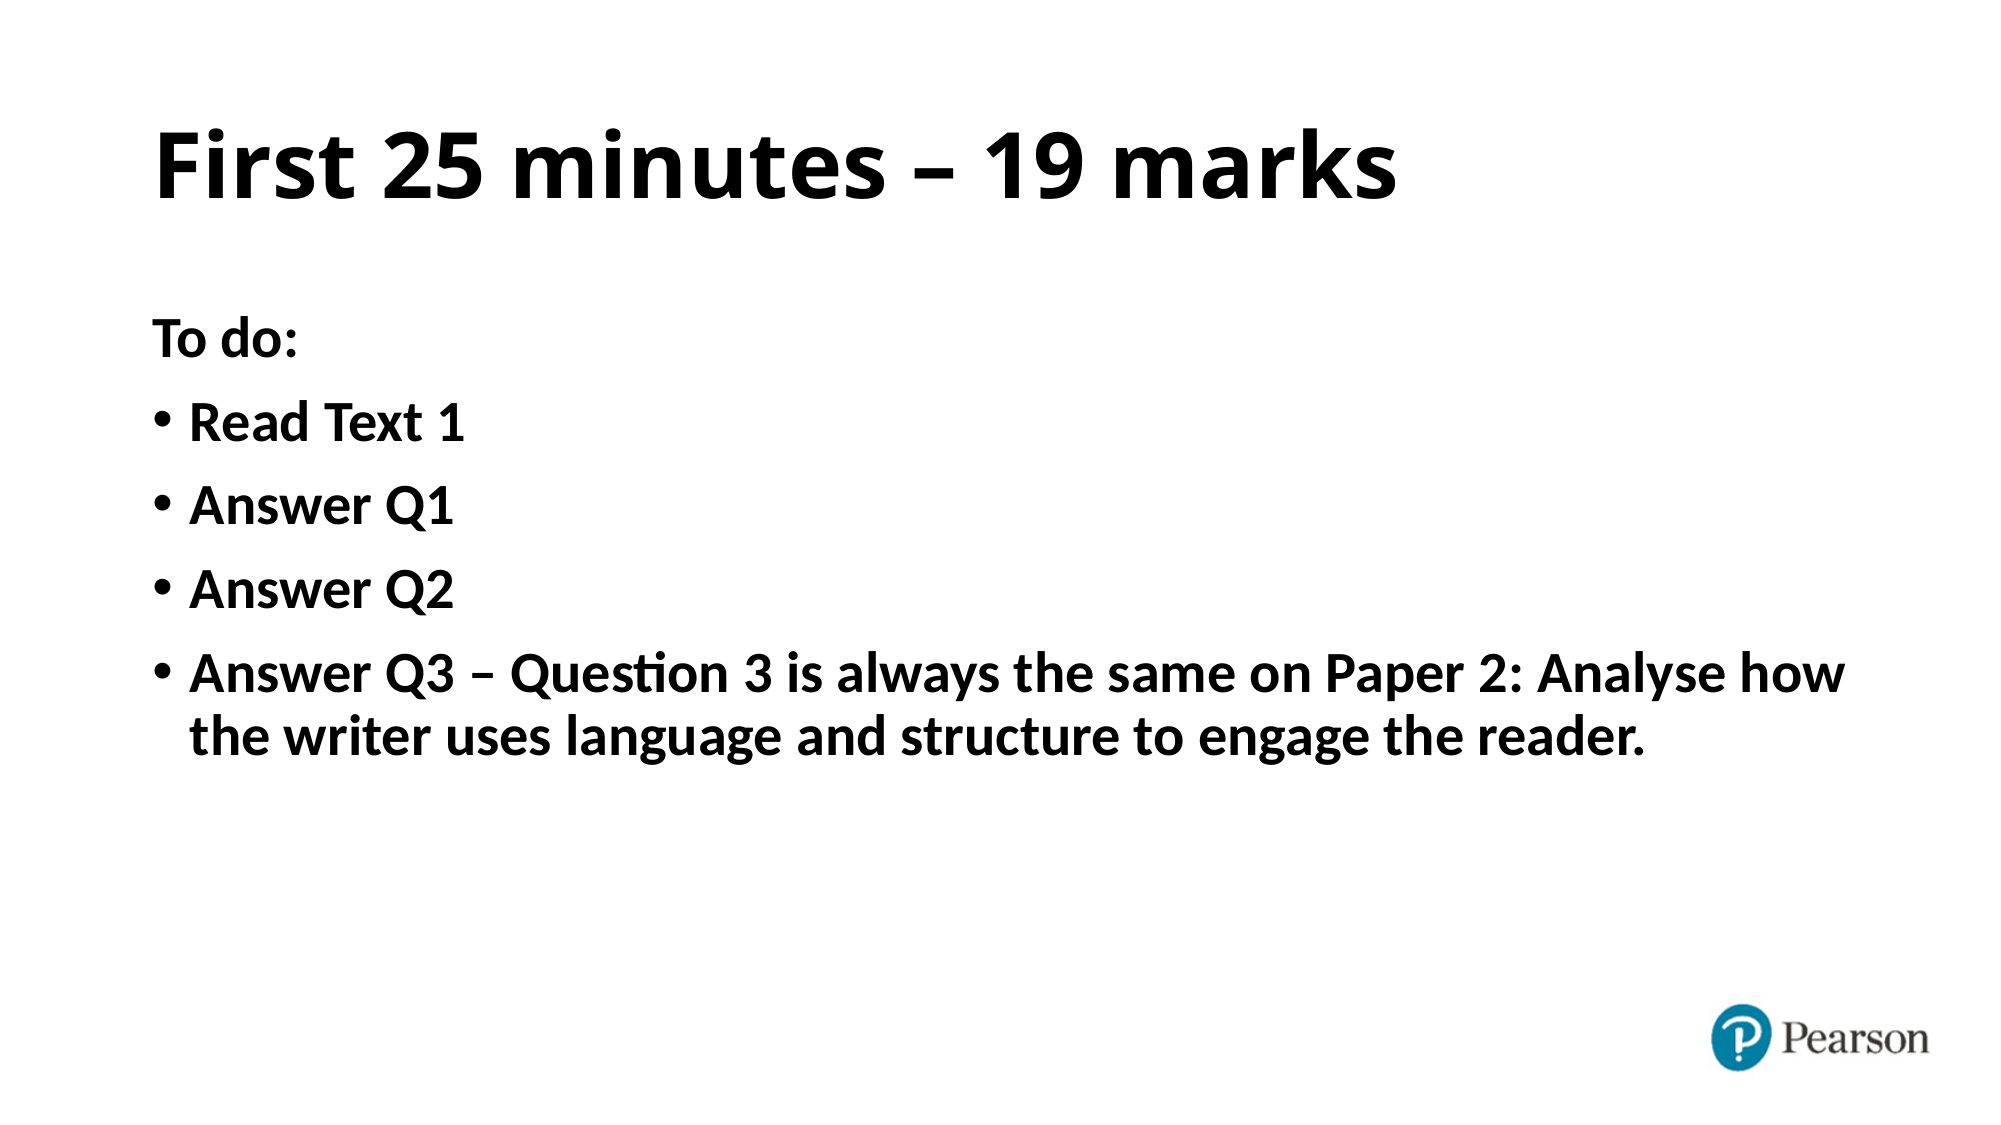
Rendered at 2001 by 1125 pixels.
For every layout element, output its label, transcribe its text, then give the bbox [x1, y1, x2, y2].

title First 25 minutes – 19 marks [137, 59, 1863, 278]
list To do: Read Text 1 Answer Q1 Answer Q2 Answer Q3 – Question 3 is always the same on Paper 2: Analyse how the writer uses language and structure to engage the reader. [137, 299, 1863, 1014]
picture [1701, 989, 1940, 1082]
